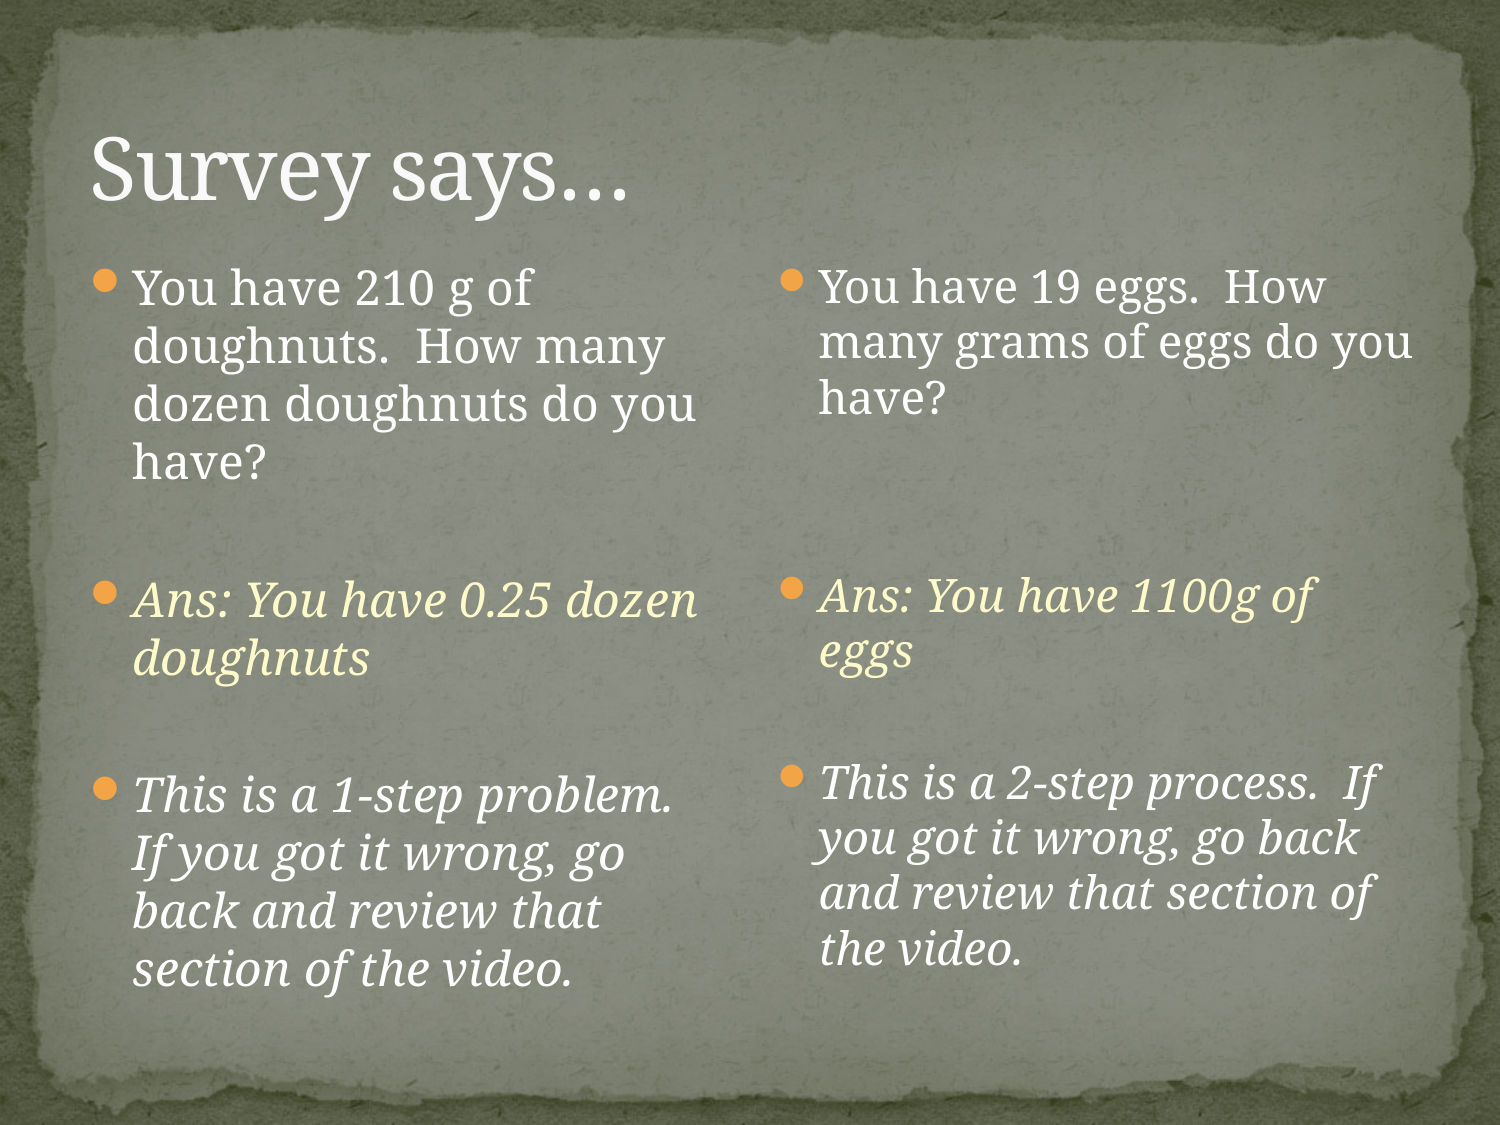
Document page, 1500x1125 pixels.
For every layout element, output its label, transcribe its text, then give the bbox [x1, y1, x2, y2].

title Survey says… [74, 24, 1425, 225]
list You have 19 eggs. How many grams of eggs do you have? Ans: You have 1100g of eggs This is a 2-step process. If you got it wrong, go back and review that section of the video. [762, 249, 1429, 990]
list You have 210 g of doughnuts. How many dozen doughnuts do you have? Ans: You have 0.25 dozen doughnuts This is a 1-step problem. If you got it wrong, go back and review that section of the video. [75, 249, 741, 1020]
